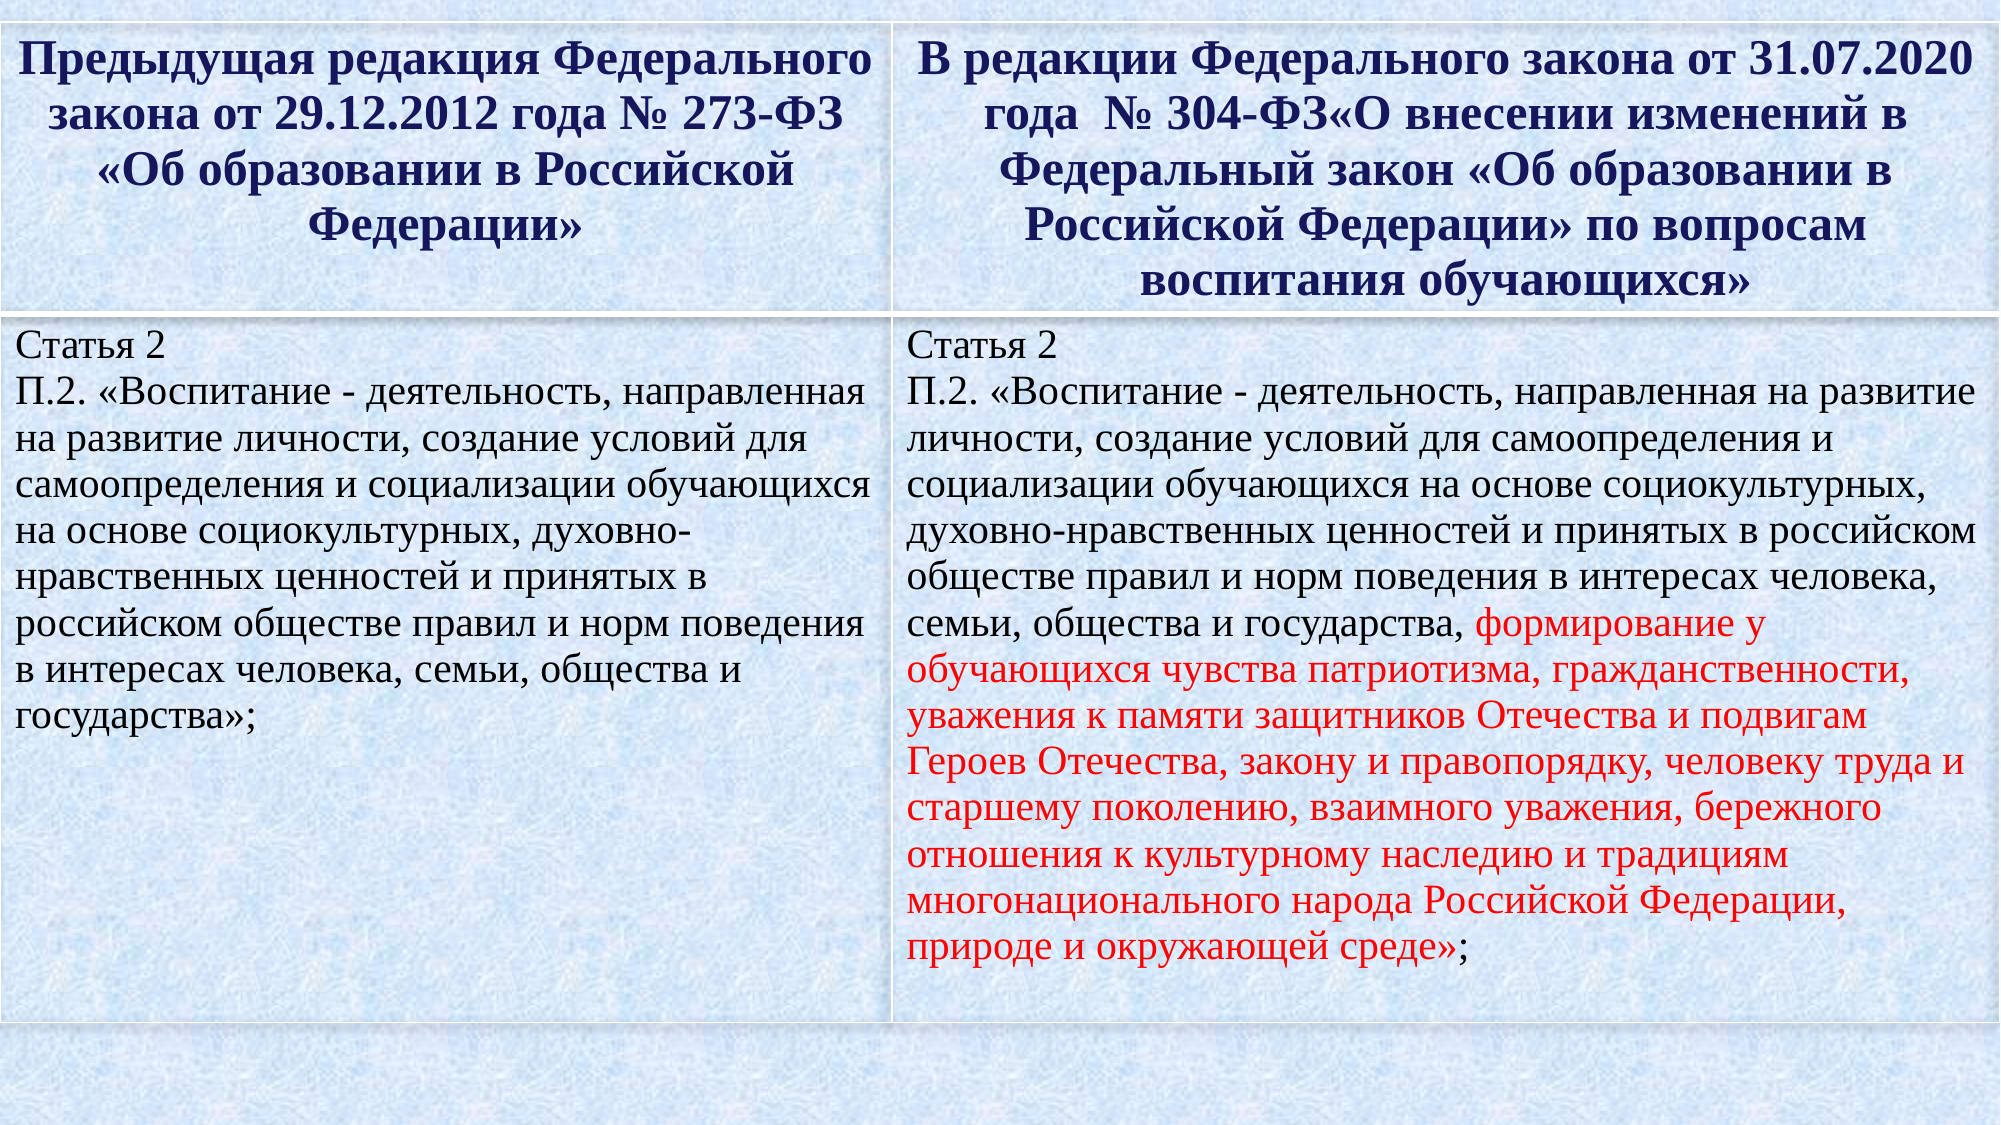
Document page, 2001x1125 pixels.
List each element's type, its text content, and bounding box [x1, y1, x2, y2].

picture [0, 0, 2001, 1125]
table_header Предыдущая редакция Федерального закона от 29.12.2012 года № 273-ФЗ «Об образовании в Российской Федерации» [1, 23, 891, 311]
table_cell Статья 2 П.2. «Воспитание - деятельность, направленная на развитие личности, создание условий для самоопределения и социализации обучающихся на основе социокультурных, духовно-нравственных ценностей и принятых в российском обществе правил и норм поведения в интересах человека, семьи, общества и государства, формирование у обучающихся чувства патриотизма, гражданственности, уважения к памяти защитников Отечества и подвигам Героев Отечества, закону и правопорядку, человеку труда и старшему поколению, взаимного уважения, бережного отношения к культурному наследию и традициям многонационального народа Российской Федерации, природе и окружающей среде»; [893, 317, 1999, 1022]
table_cell Статья 2 П.2. «Воспитание - деятельность, направленная на развитие личности, создание условий для самоопределения и социализации обучающихся на основе социокультурных, духовно-нравственных ценностей и принятых в российском обществе правил и норм поведения в интересах человека, семьи, общества и государства»; [1, 317, 891, 1022]
table_header В редакции Федерального закона от 31.07.2020 года № 304-ФЗ«О внесении изменений в Федеральный закон «Об образовании в Российской Федерации» по вопросам воспитания обучающихся» [893, 23, 1999, 311]
